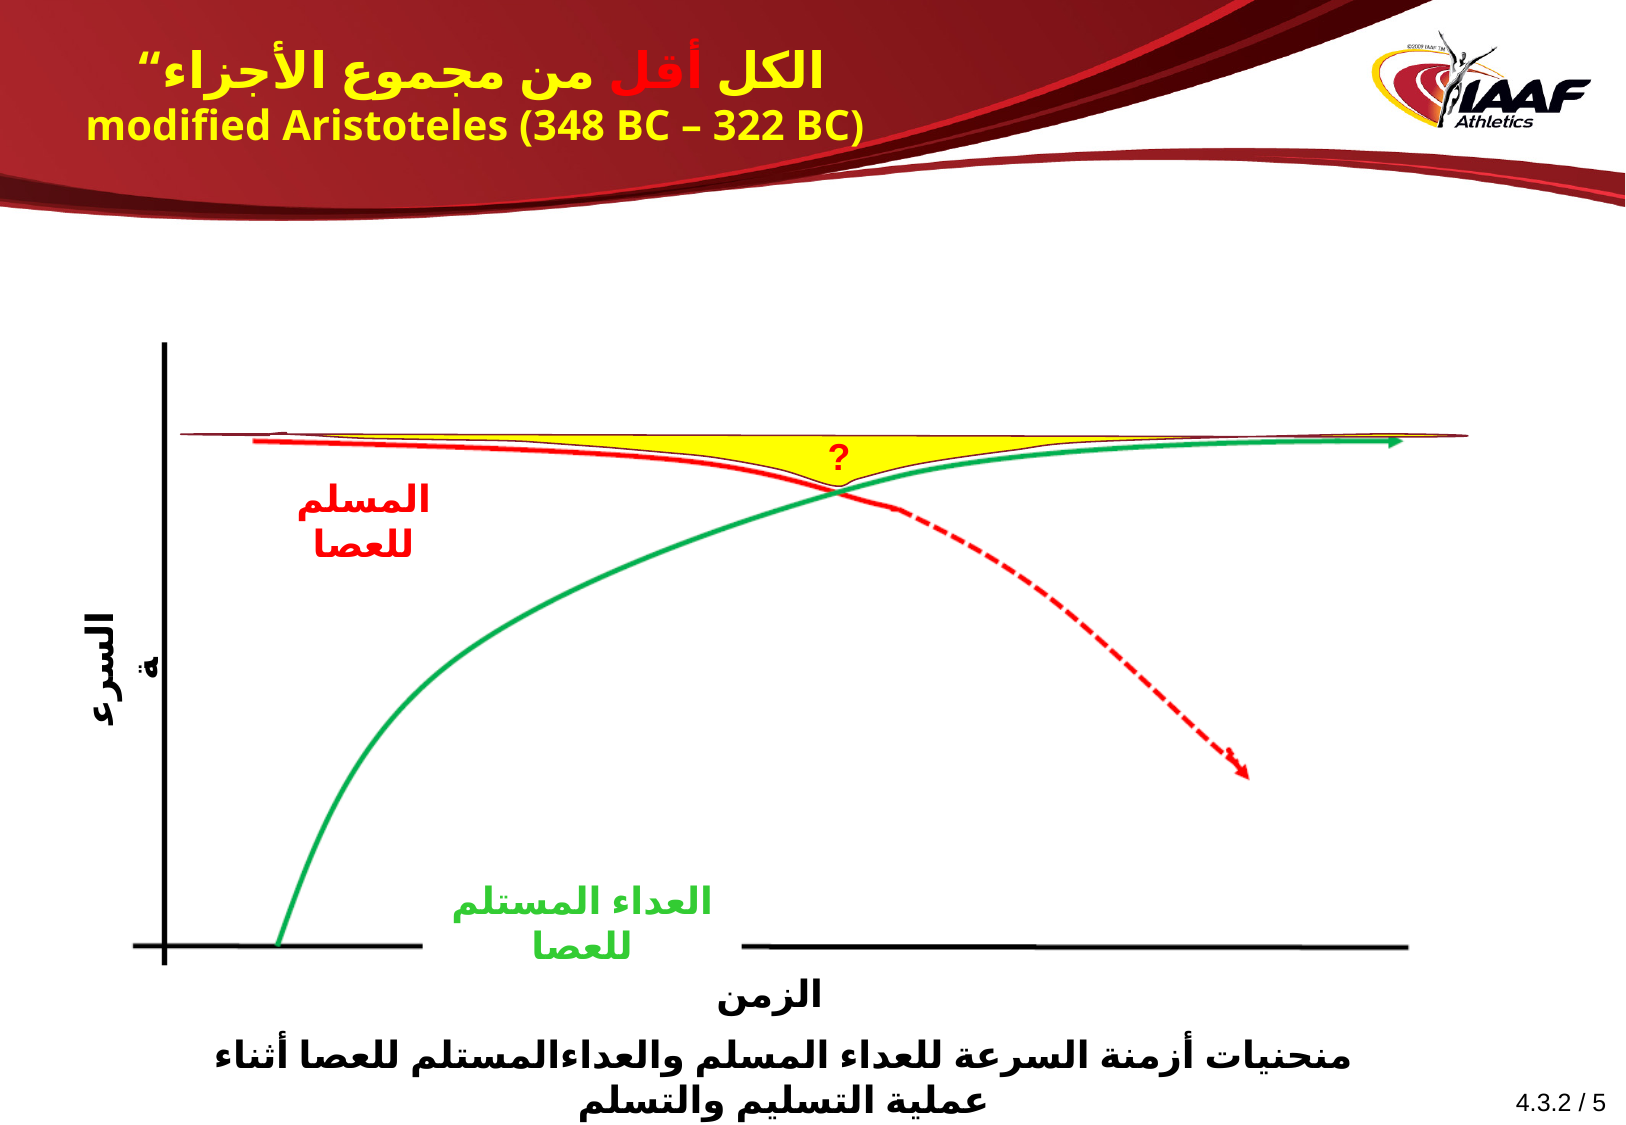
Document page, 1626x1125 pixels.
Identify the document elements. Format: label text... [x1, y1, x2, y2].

picture [0, 0, 1626, 1125]
text_box منحنيات أزمنة السرعة للعداء المسلم والعداءالمستلم للعصا أثناء عملية التسليم والتسلم [198, 1055, 1369, 1125]
text_box “الكل أقل من مجموع الأجزاء modified Aristoteles (348 BC – 322 BC) [32, 30, 928, 156]
text_box 4.3.2 / 5 [1497, 1079, 1625, 1125]
